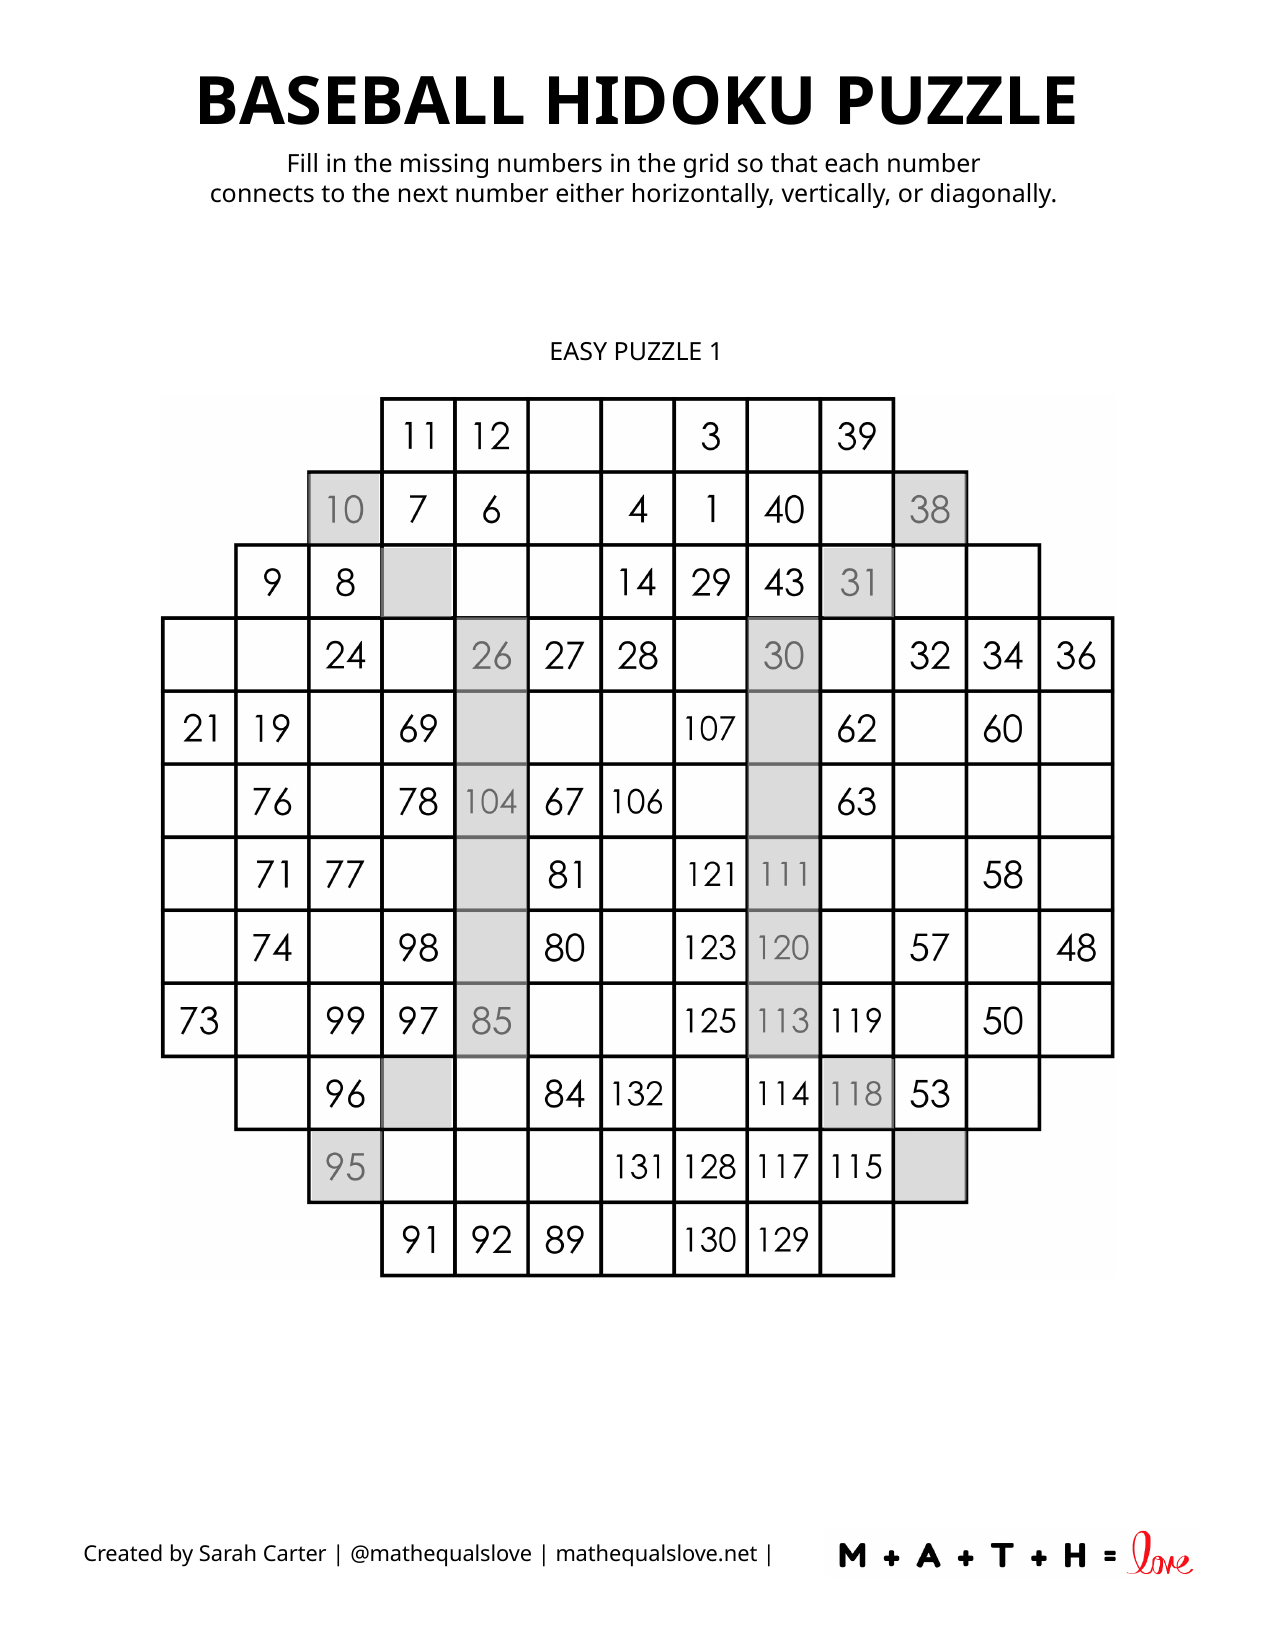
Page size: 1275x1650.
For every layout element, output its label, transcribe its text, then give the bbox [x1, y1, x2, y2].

picture [826, 1528, 1203, 1579]
text_box Fill in the missing numbers in the grid so that each number connects to the next number either horizontally, vertically, or diagonally. [0, 140, 1275, 216]
picture [158, 395, 1117, 1280]
text_box BASEBALL HIDOKU PUZZLE [65, 50, 1210, 140]
text_box Created by Sarah Carter | @mathequalslove | mathequalslove.net | [68, 1532, 826, 1574]
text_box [307, 473, 967, 1202]
text_box EASY PUZZLE 1 [158, 335, 1115, 387]
